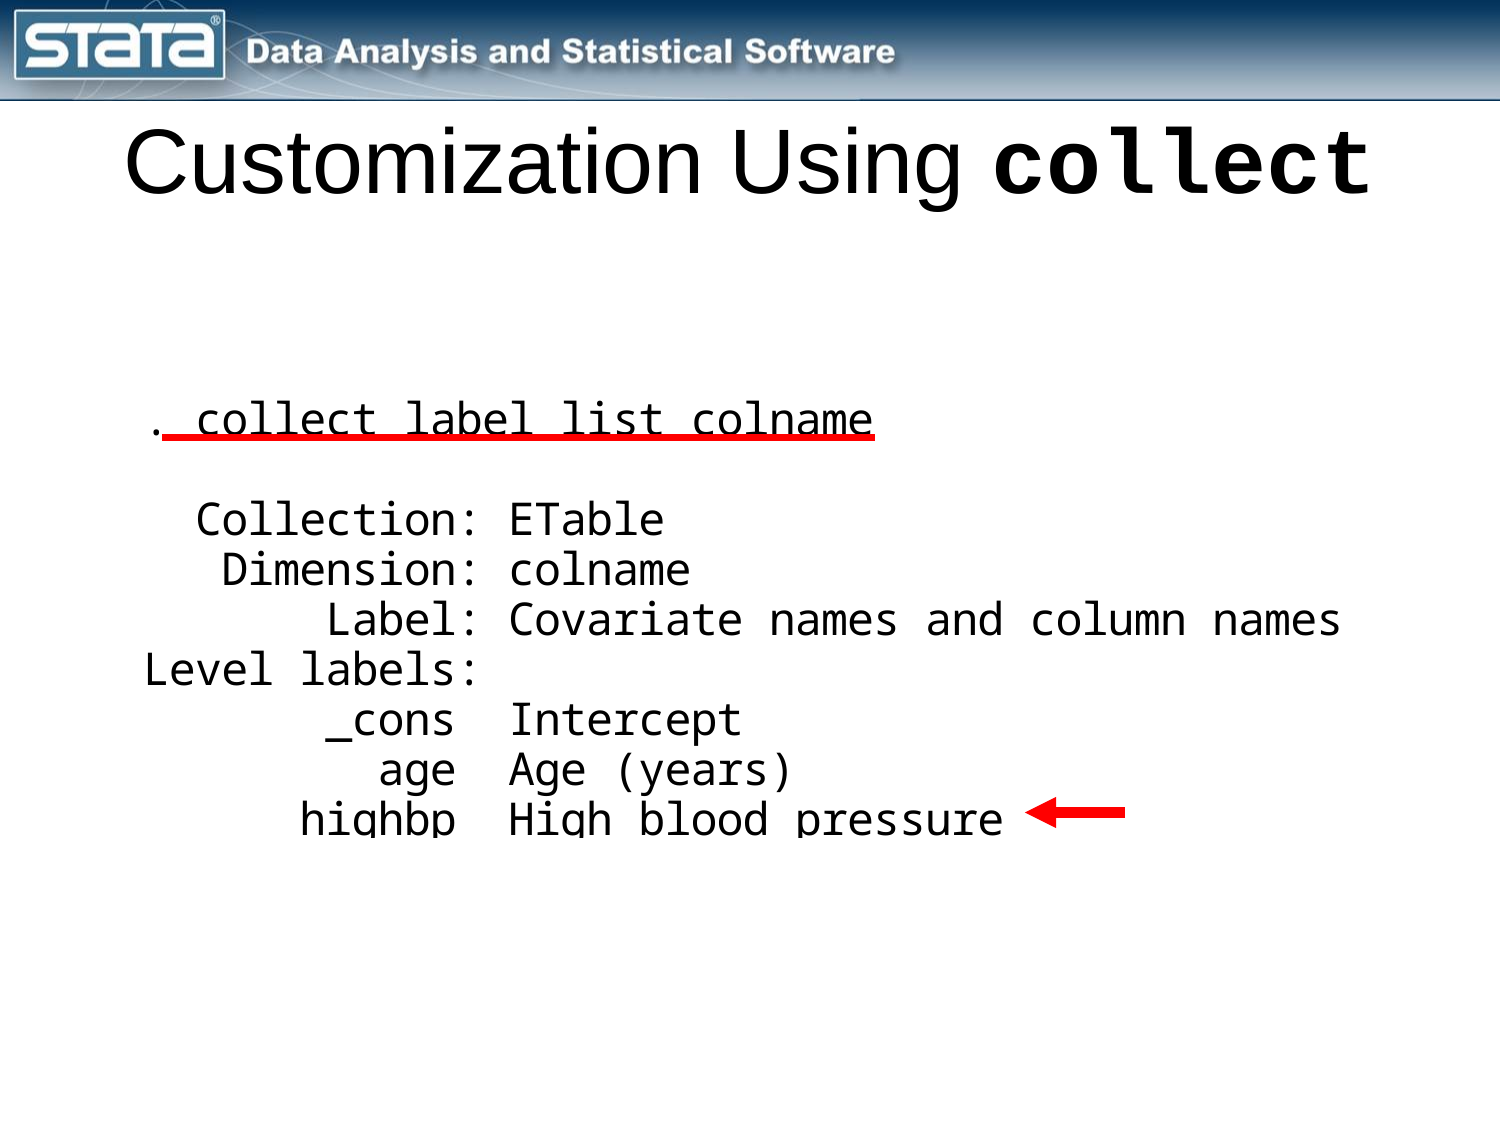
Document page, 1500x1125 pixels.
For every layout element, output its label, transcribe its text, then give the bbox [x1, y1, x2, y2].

title Customization Using collect [0, 108, 1500, 213]
picture [135, 387, 1400, 838]
picture [0, 0, 1500, 102]
